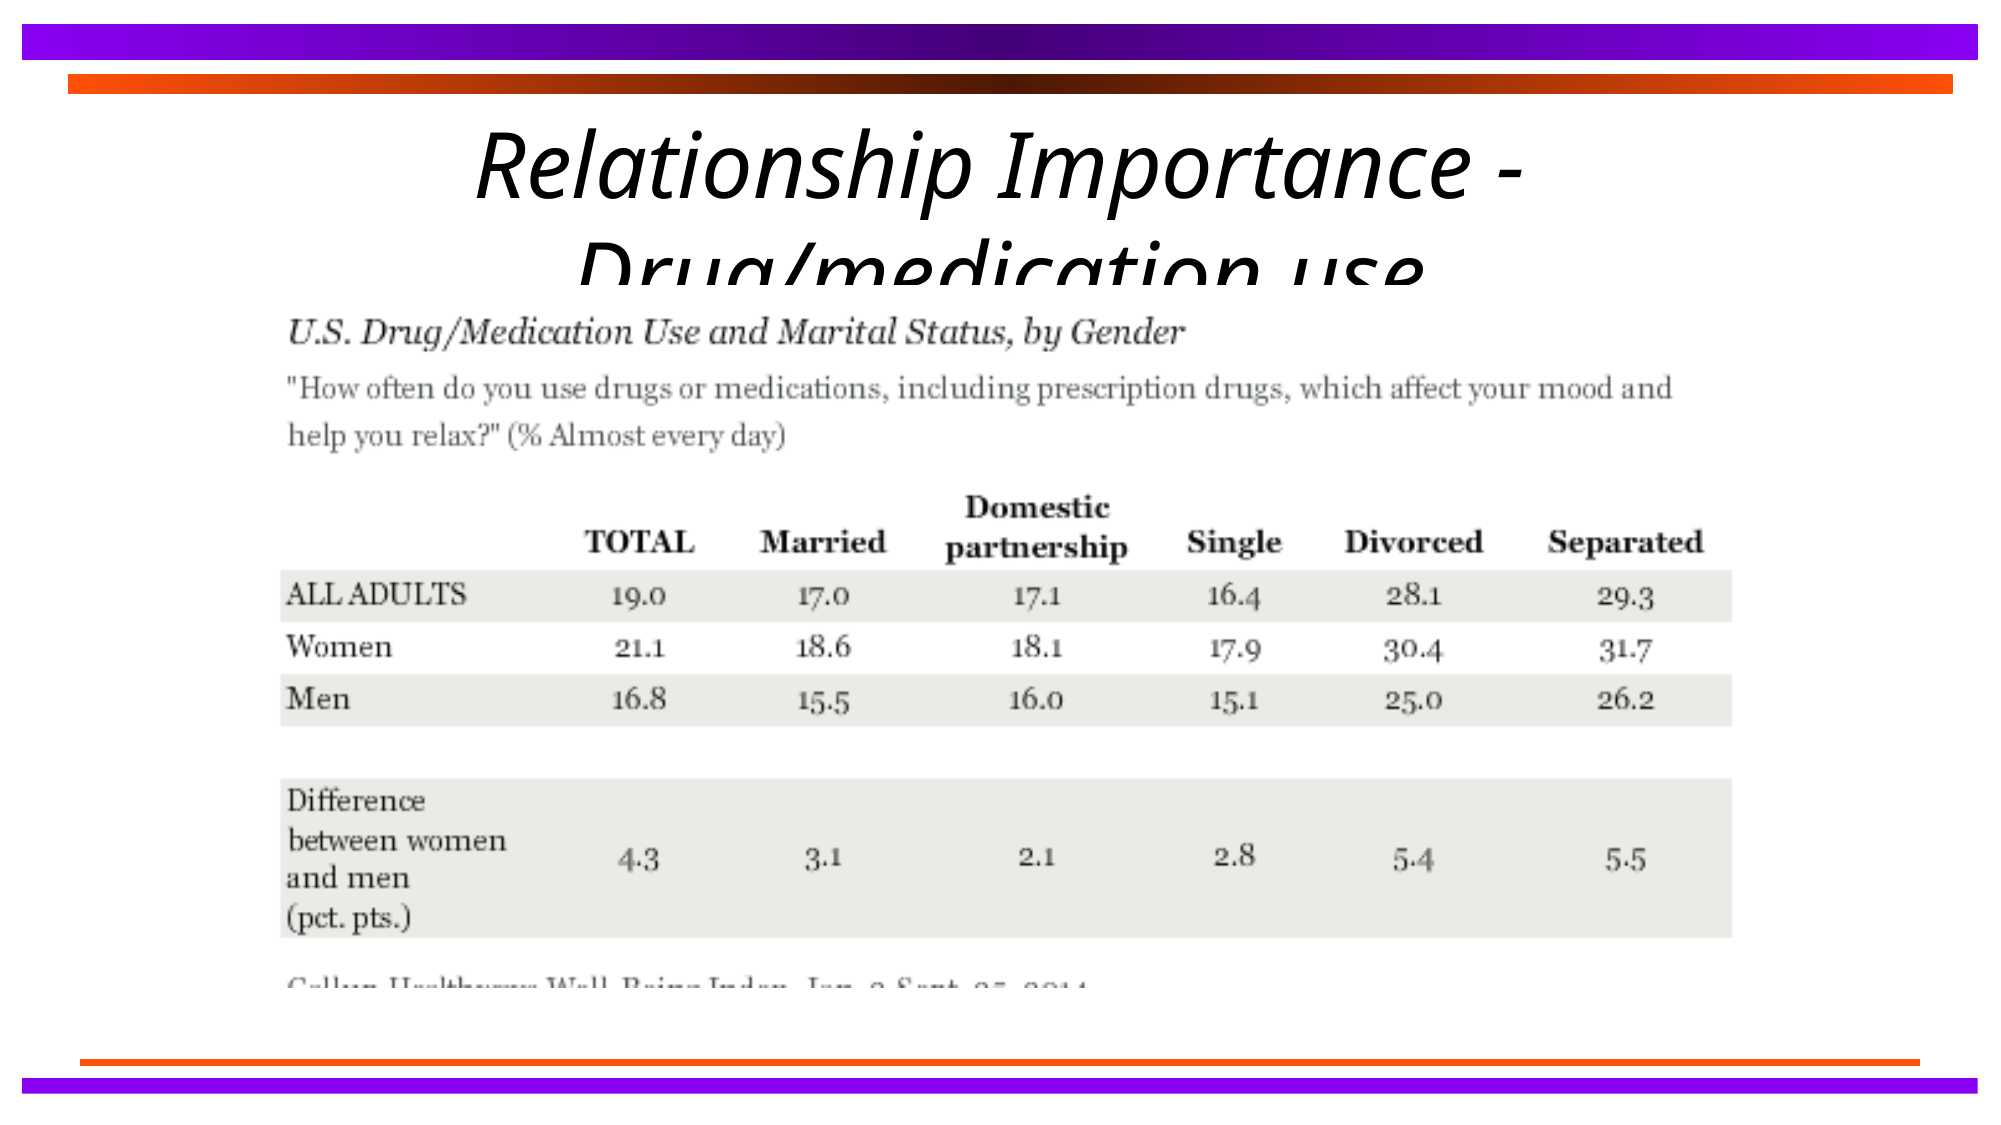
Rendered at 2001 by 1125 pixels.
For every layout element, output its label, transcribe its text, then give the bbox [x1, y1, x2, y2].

title Relationship Importance - Drug/medication use [150, 121, 1850, 313]
picture [187, 285, 2000, 988]
